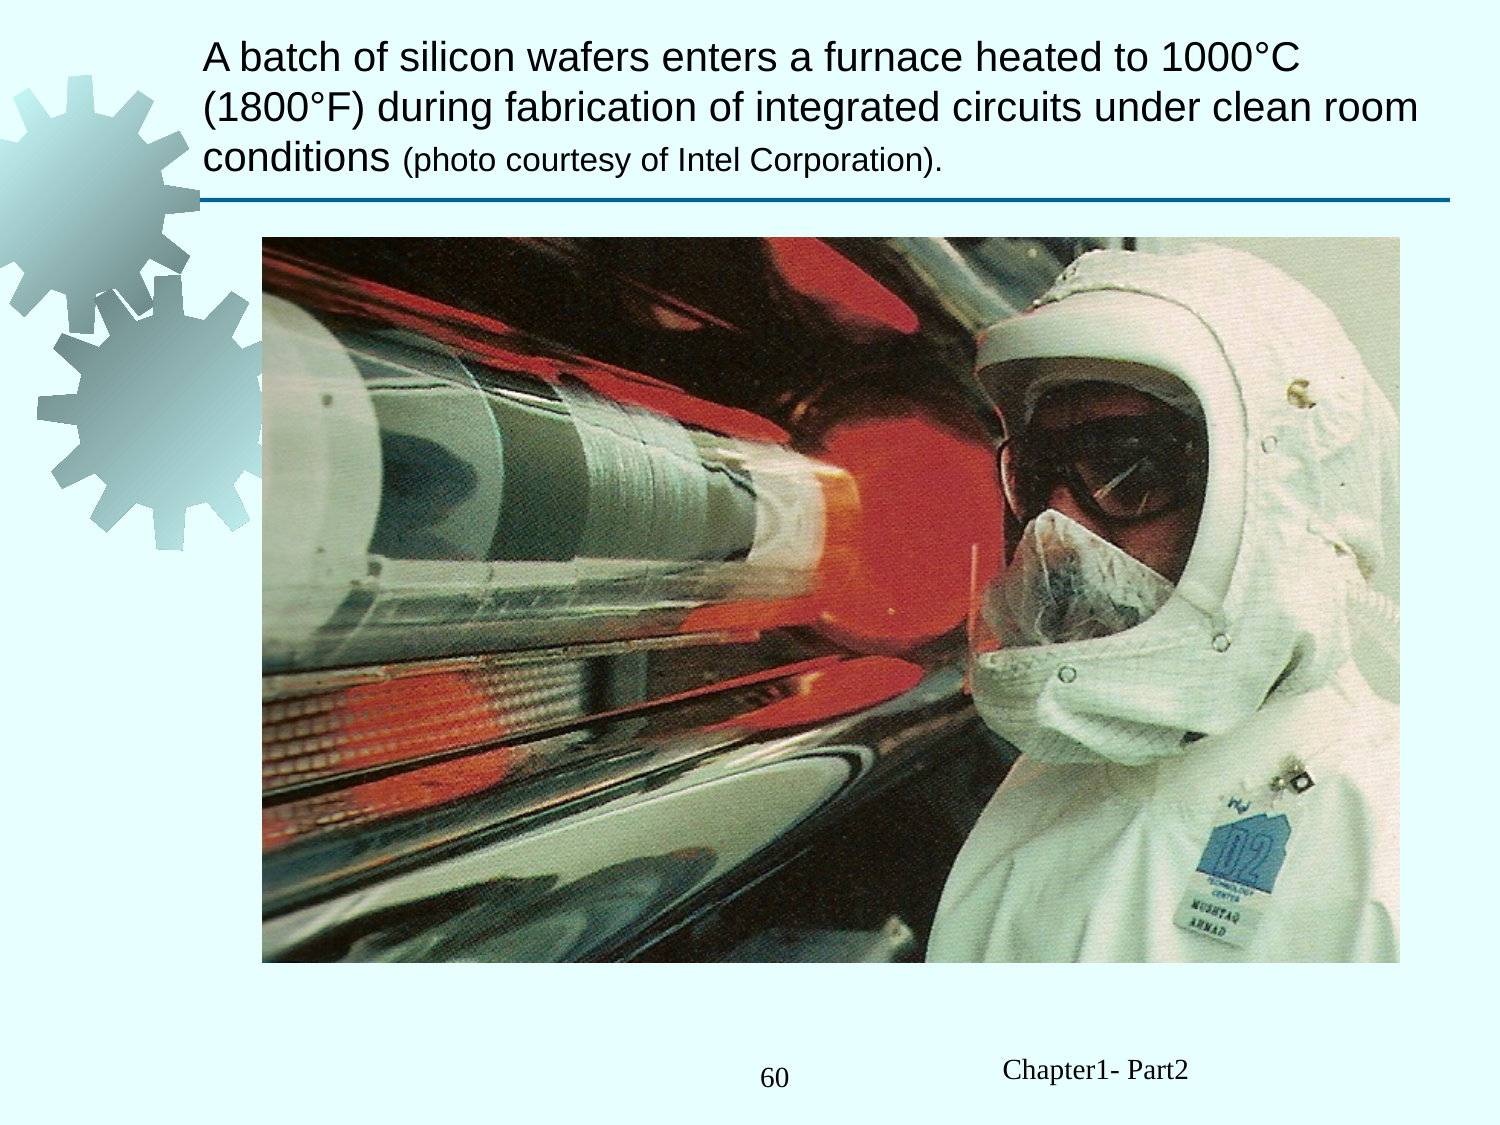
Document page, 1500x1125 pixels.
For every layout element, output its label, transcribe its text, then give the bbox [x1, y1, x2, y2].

title A batch of silicon wafers enters a furnace heated to 1000°C (1800°F) during fabrication of integrated circuits under clean room conditions (photo courtesy of Intel Corporation). [185, 35, 1452, 190]
footer Chapter1- Part2 [987, 1042, 1463, 1122]
picture [262, 237, 1401, 963]
slide_number 60 [599, 1050, 951, 1125]
